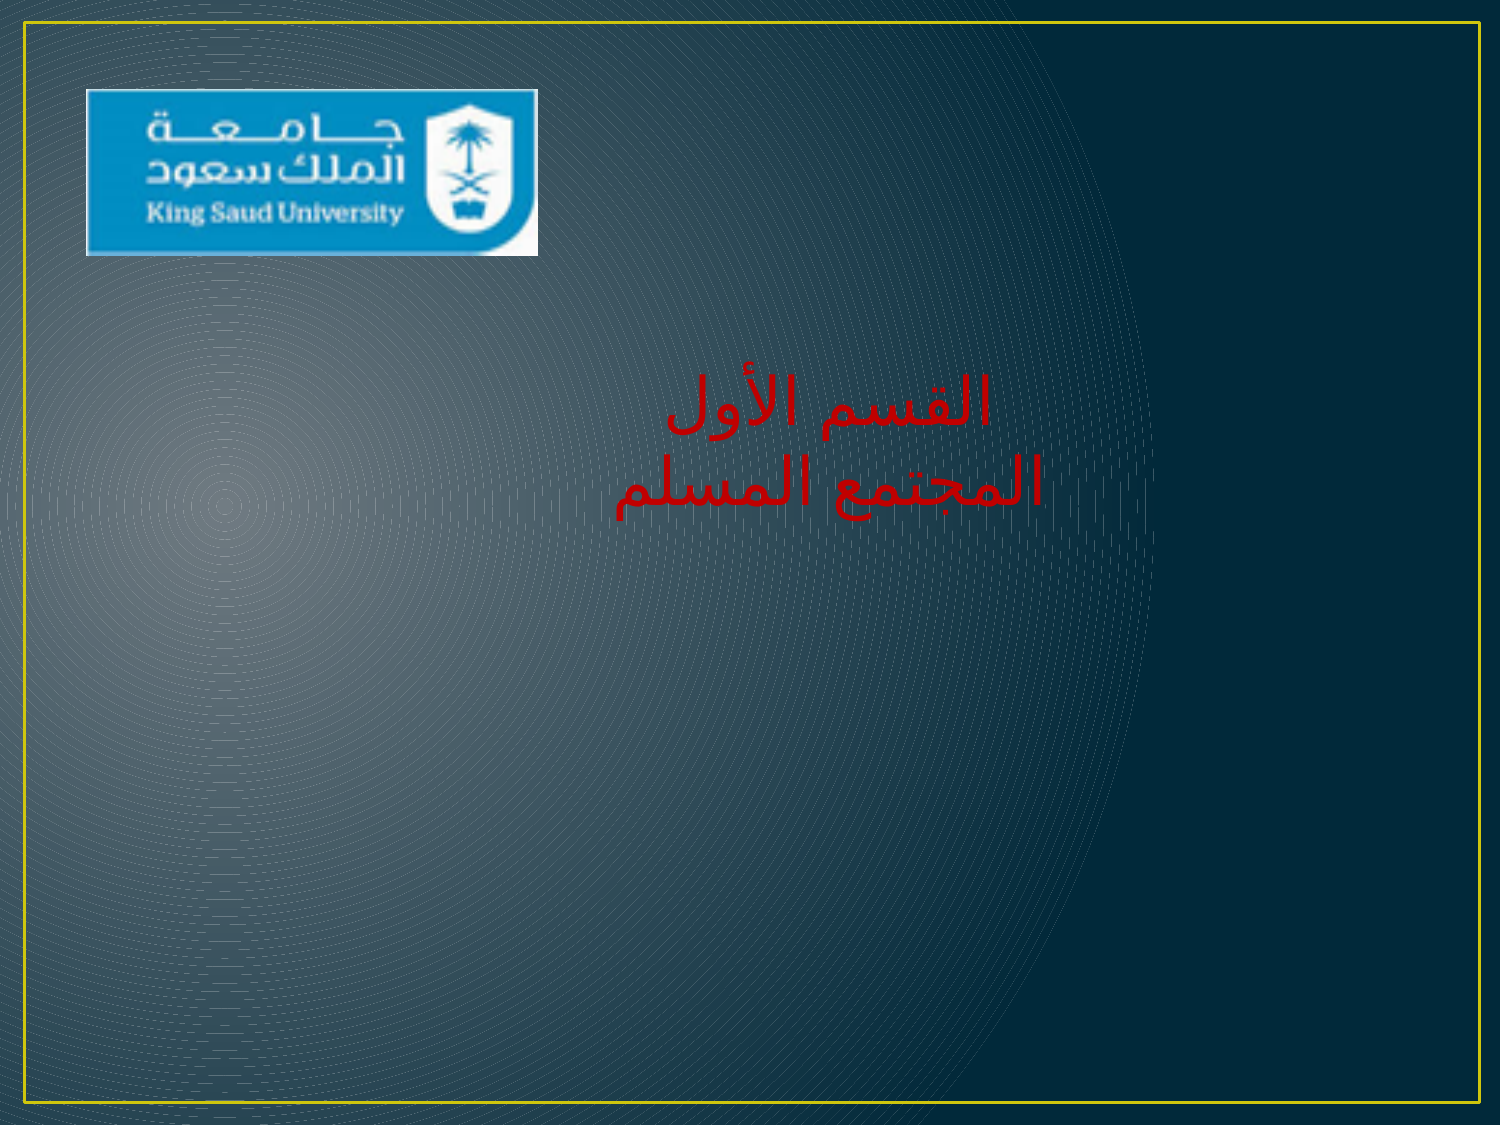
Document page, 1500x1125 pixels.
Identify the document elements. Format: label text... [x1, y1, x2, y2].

text_box القسم الأول المجتمع المسلم [596, 351, 1062, 607]
picture [85, 89, 538, 256]
